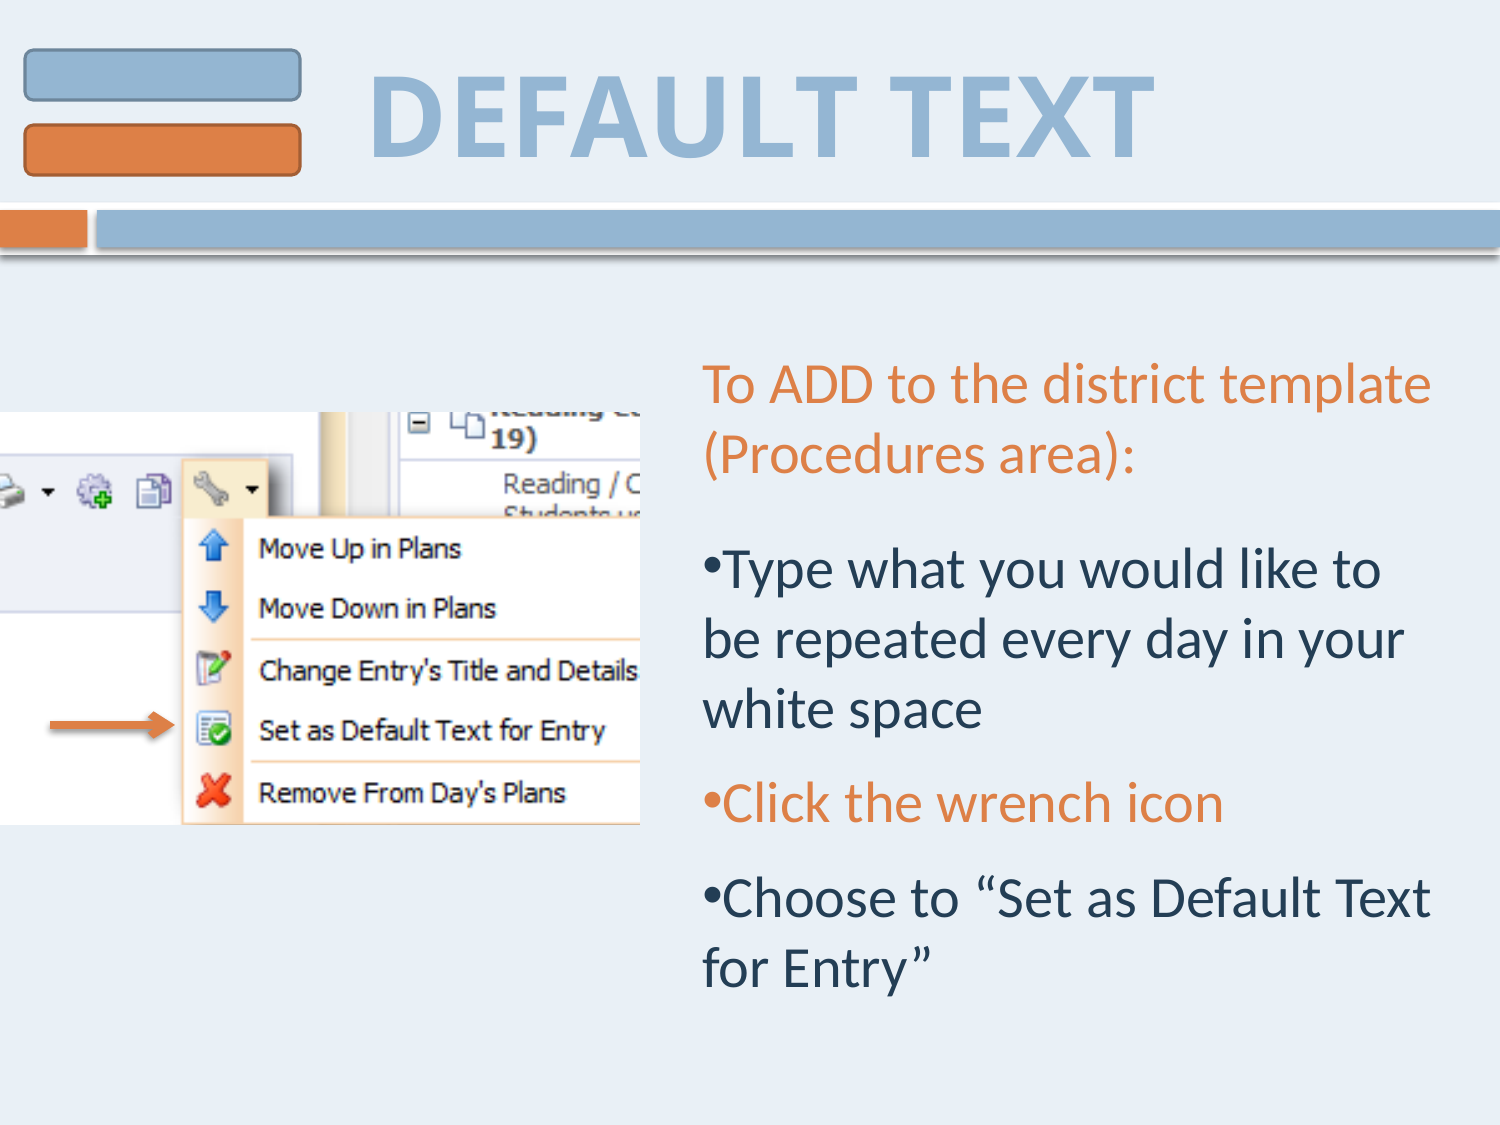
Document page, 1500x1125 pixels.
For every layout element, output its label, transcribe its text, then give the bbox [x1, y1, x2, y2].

text_box To ADD to the district template (Procedures area): Type what you would like to be repeated every day in your white space Click the wrench icon Choose to “Set as Default Text for Entry” [687, 337, 1463, 1092]
text_box DEFAULT TEXT [349, 12, 1413, 213]
picture [0, 412, 661, 826]
text_box [23, 123, 302, 177]
text_box [23, 48, 302, 102]
text_box [537, 287, 1500, 424]
